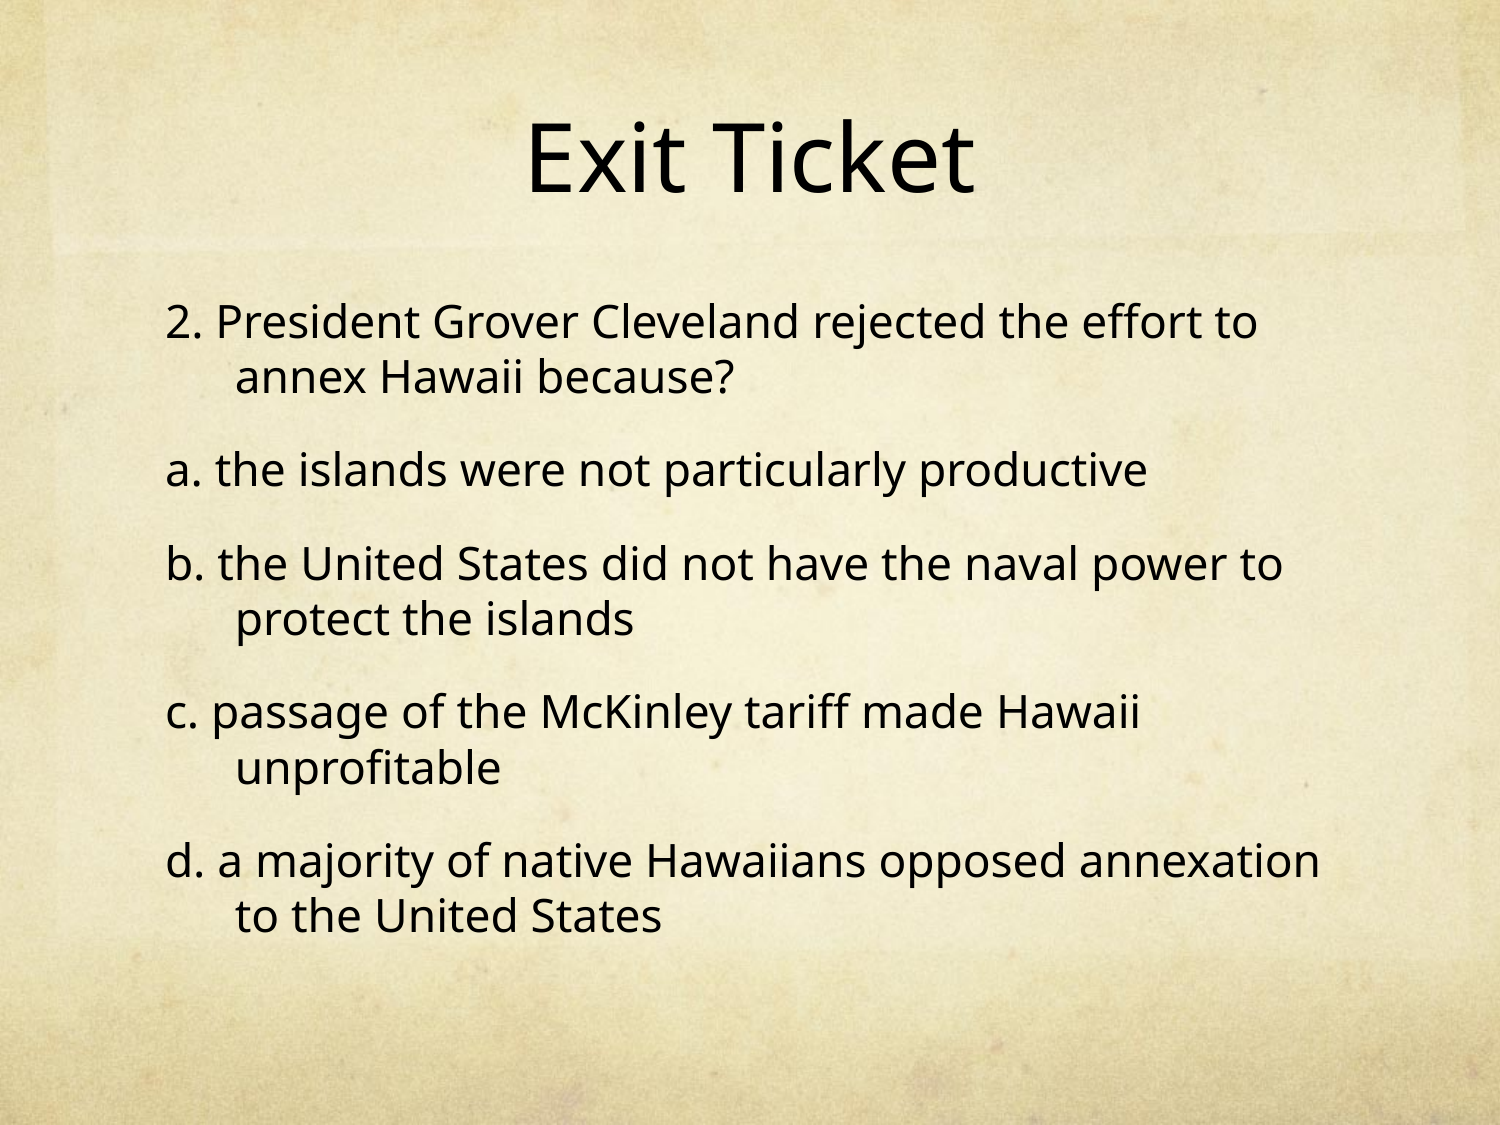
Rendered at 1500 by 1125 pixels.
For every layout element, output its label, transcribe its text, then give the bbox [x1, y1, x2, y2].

picture [0, 0, 1500, 1125]
title Exit Ticket [150, 82, 1350, 225]
list 2. President Grover Cleveland rejected the effort to annex Hawaii because? a. the islands were not particularly productive b. the United States did not have the naval power to protect the islands c. passage of the McKinley tariff made Hawaii unprofitable d. a majority of native Hawaiians opposed annexation to the United States [150, 284, 1350, 950]
